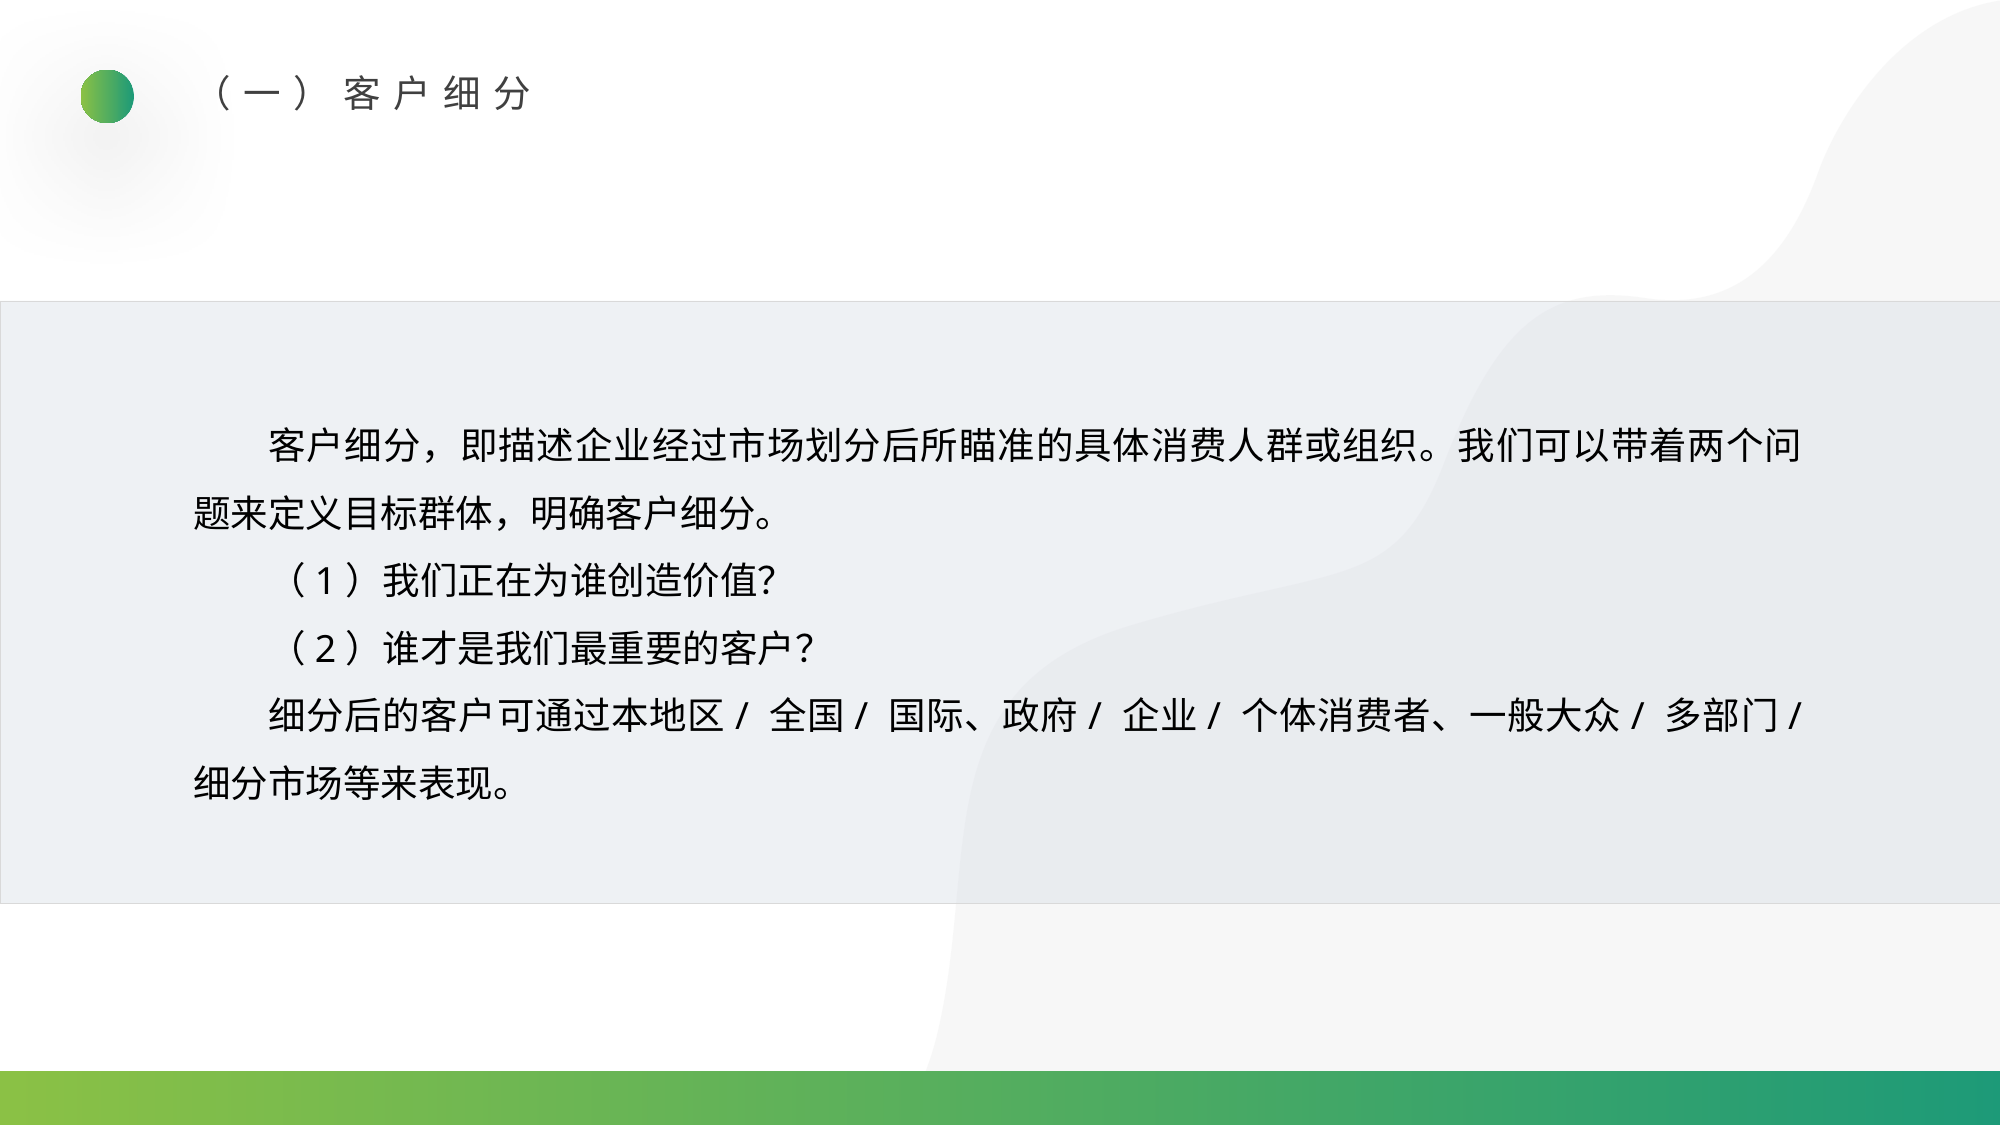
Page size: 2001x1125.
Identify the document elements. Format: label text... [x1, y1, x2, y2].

text_box [0, 300, 2000, 904]
text_box 客户细分，即描述企业经过市场划分后所瞄准的具体消费人群或组织。我们可以带着两个问题来定义目标群体，明确客户细分。 （1）我们正在为谁创造价值？ （2）谁才是我们最重要的客户？ 细分后的客户可通过本地区/ 全国/ 国际、政府/ 企业/ 个体消费者、一般大众/ 多部门/ 细分市场等来表现。 [178, 392, 1817, 812]
text_box （一）客户细分 [178, 62, 905, 123]
